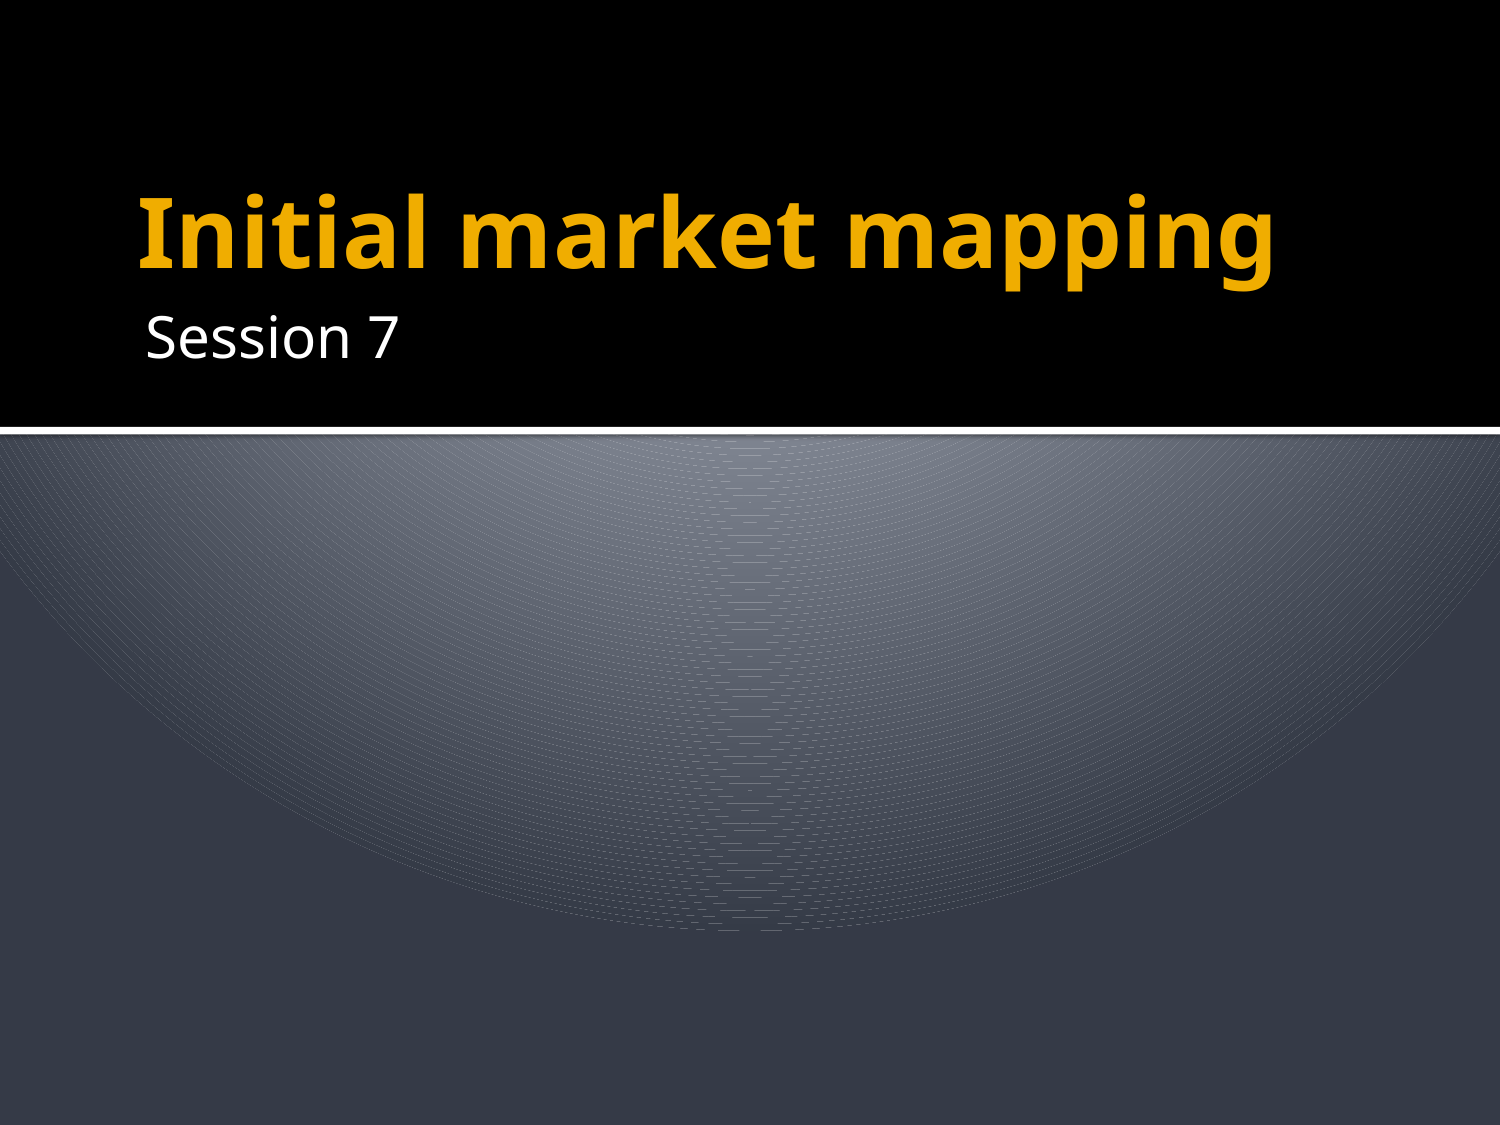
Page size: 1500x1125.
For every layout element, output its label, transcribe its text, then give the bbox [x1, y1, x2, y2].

list Session 7 [121, 299, 1438, 413]
title Initial market mapping [123, 19, 1438, 288]
